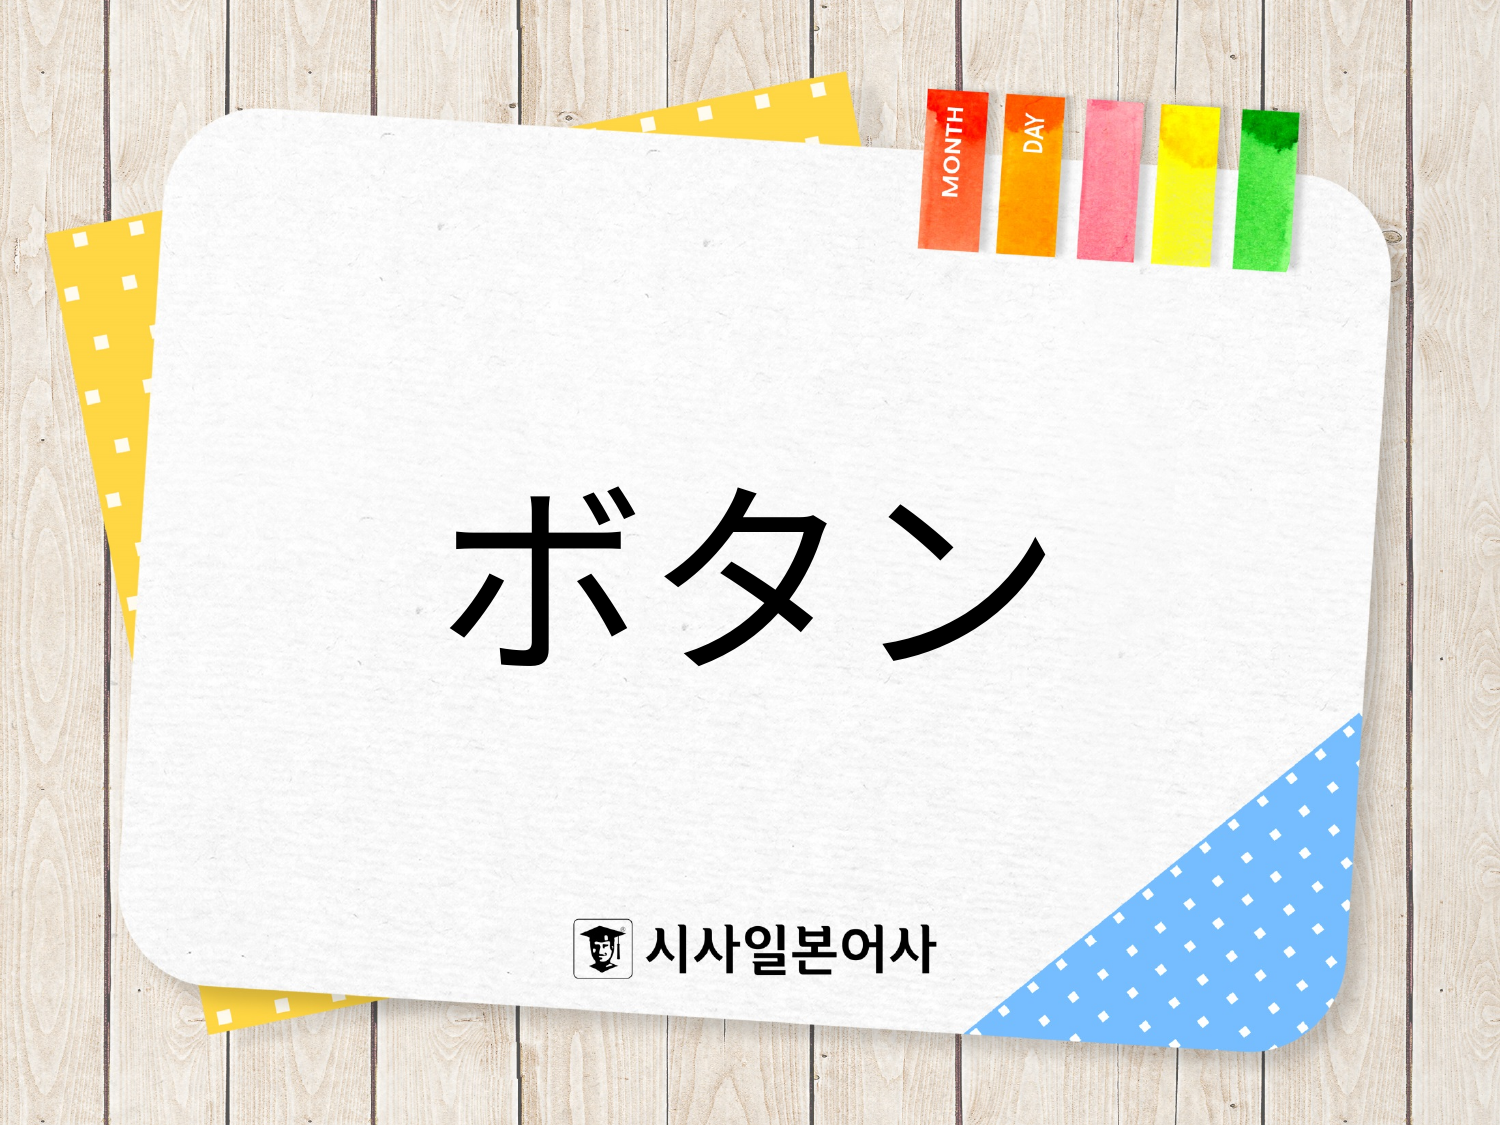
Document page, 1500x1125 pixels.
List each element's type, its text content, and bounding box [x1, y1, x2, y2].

picture [0, 0, 1500, 1125]
title ボタン [75, 338, 1425, 811]
